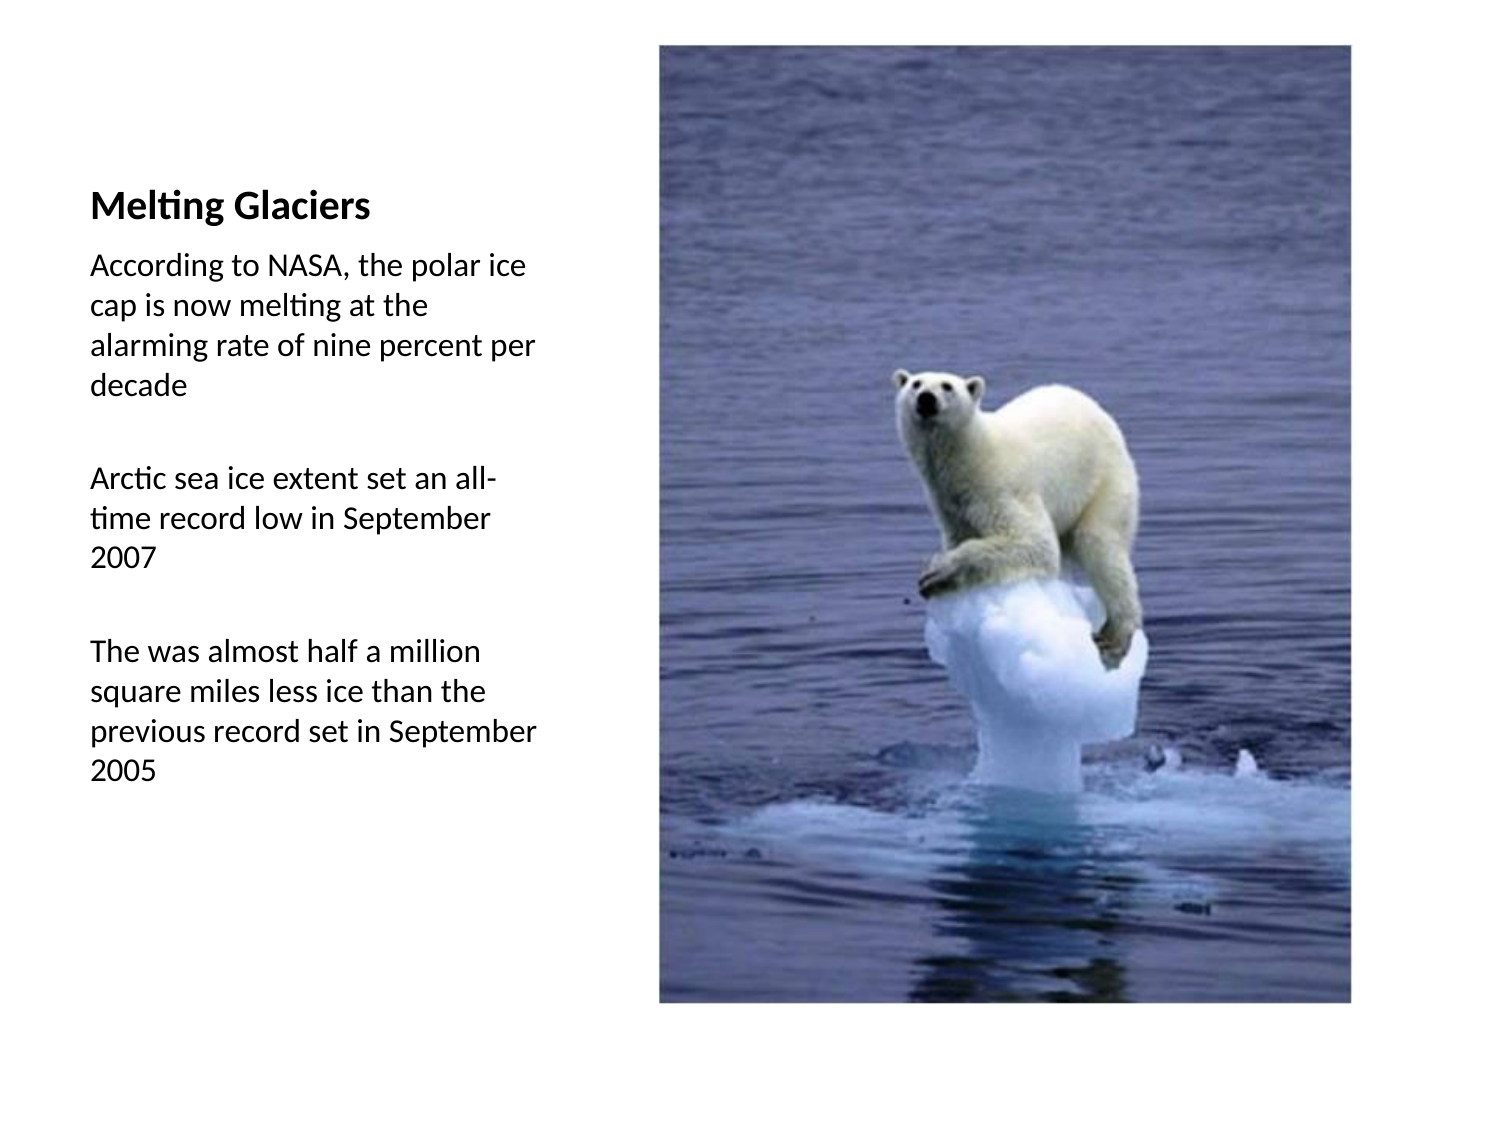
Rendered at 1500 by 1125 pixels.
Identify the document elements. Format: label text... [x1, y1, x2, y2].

list According to NASA, the polar ice cap is now melting at the alarming rate of nine percent per decade Arctic sea ice extent set an all-time record low in September 2007 The was almost half a million square miles less ice than the previous record set in September 2005 [75, 235, 569, 1005]
title Melting Glaciers [75, 44, 569, 235]
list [658, 44, 1353, 1006]
